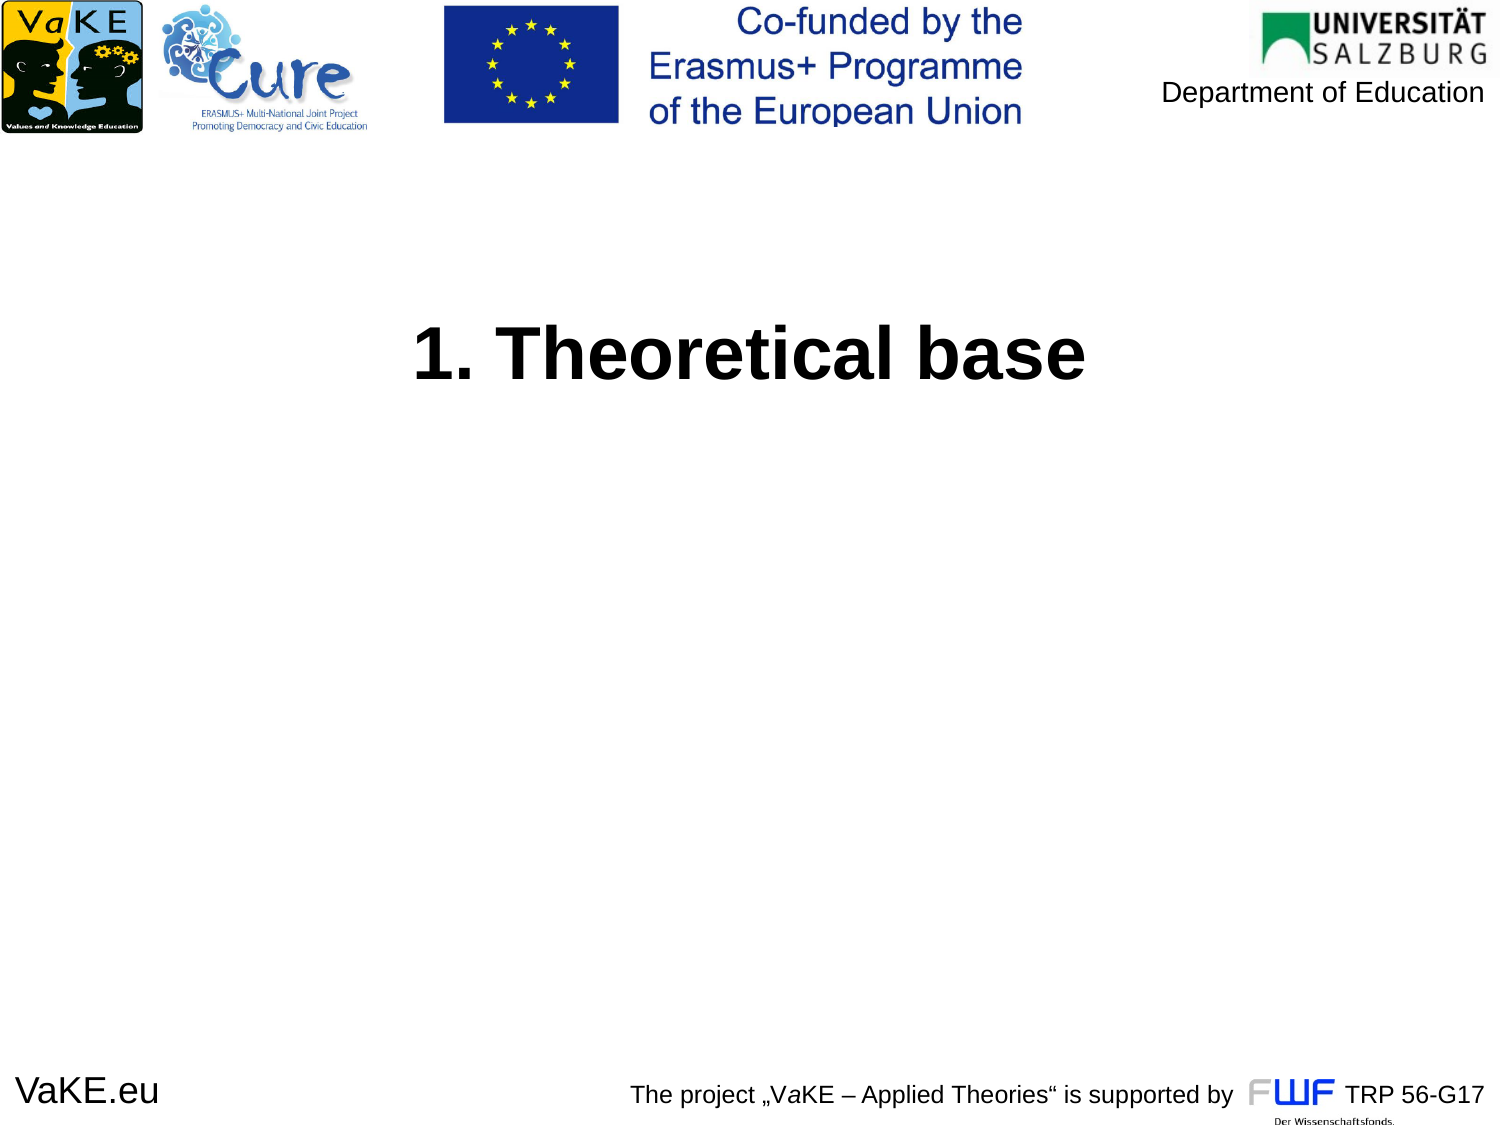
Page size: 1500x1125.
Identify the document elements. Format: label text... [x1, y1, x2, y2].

picture [0, 0, 145, 135]
picture [1249, 0, 1500, 78]
picture [1249, 1079, 1394, 1125]
text_box 1. Theoretical base [0, 296, 1500, 402]
